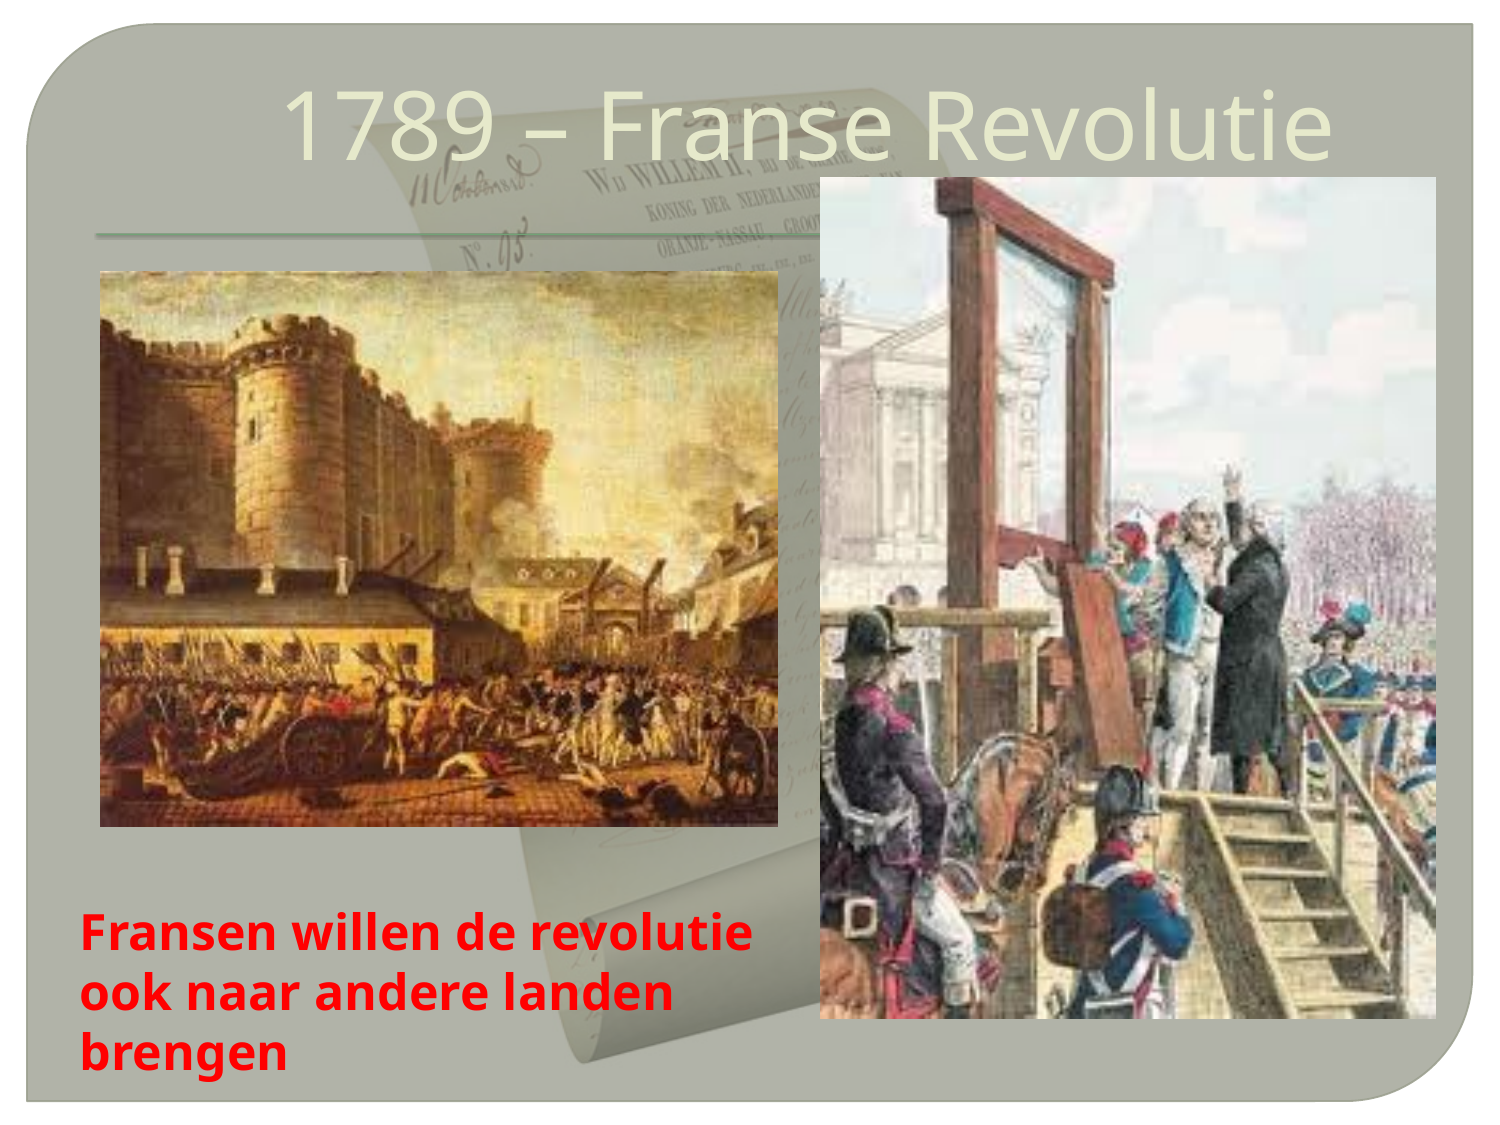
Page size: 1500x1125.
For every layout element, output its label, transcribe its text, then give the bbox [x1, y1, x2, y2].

text_box [0, 0, 1500, 1125]
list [100, 271, 779, 827]
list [820, 177, 1436, 1019]
text_box Fransen willen de revolutie ook naar andere landen brengen [64, 893, 774, 1088]
title 1789 – Franse Revolutie [1, 0, 1351, 188]
